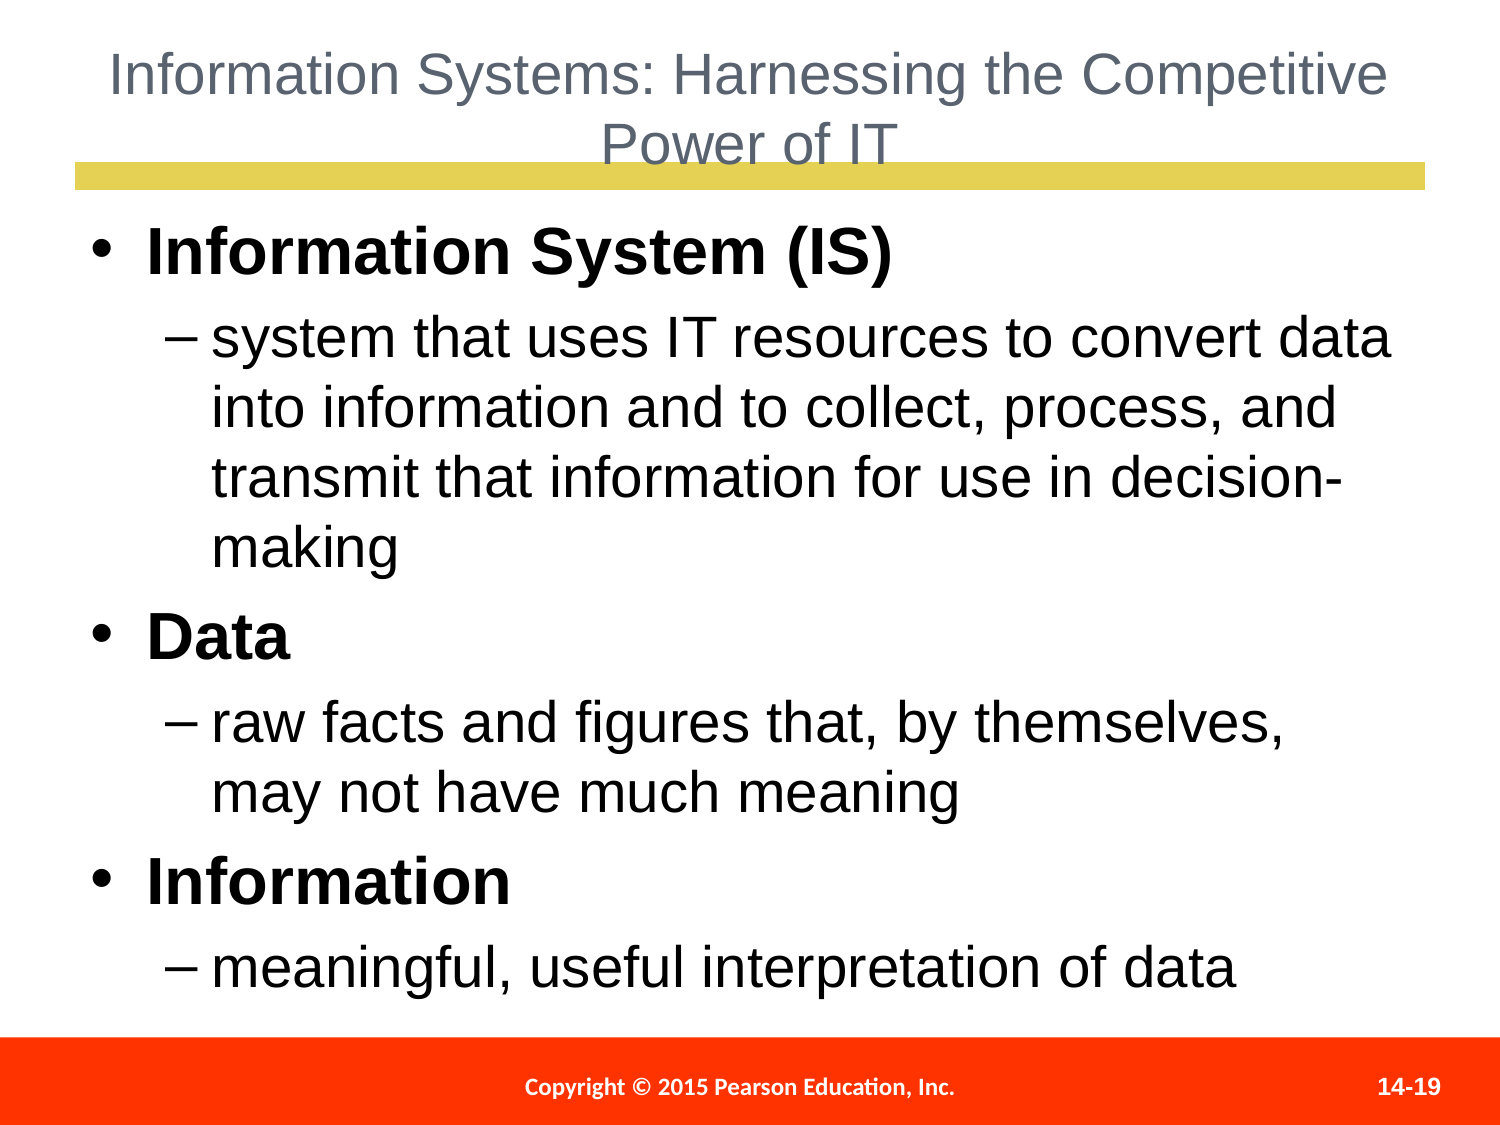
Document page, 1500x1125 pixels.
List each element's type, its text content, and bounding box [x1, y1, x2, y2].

list Information System (IS) system that uses IT resources to convert data into information and to collect, process, and transmit that information for use in decision-making Data raw facts and figures that, by themselves, may not have much meaning Information meaningful, useful interpretation of data [74, 199, 1426, 1006]
title Information Systems: Harnessing the Competitive Power of IT [74, 12, 1426, 199]
